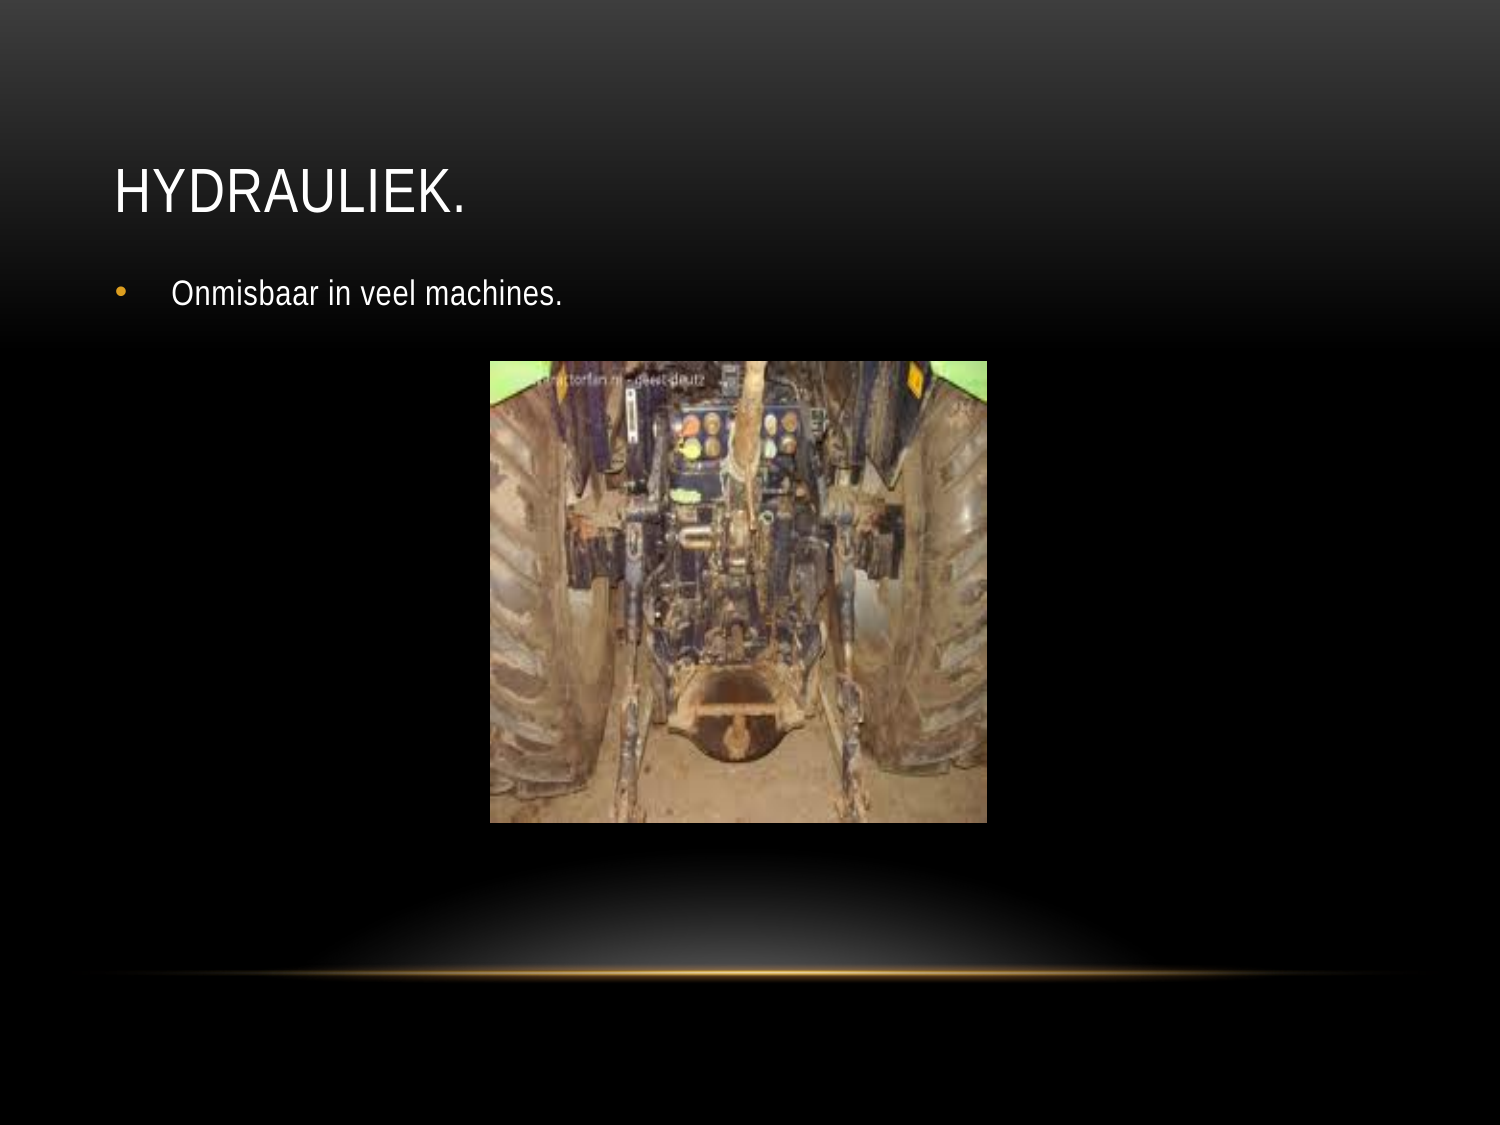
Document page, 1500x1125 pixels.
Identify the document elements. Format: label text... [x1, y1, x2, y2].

picture [0, 0, 1500, 1125]
list Onmisbaar in veel machines. [99, 262, 1400, 938]
title Hydrauliek. [99, 45, 1400, 233]
